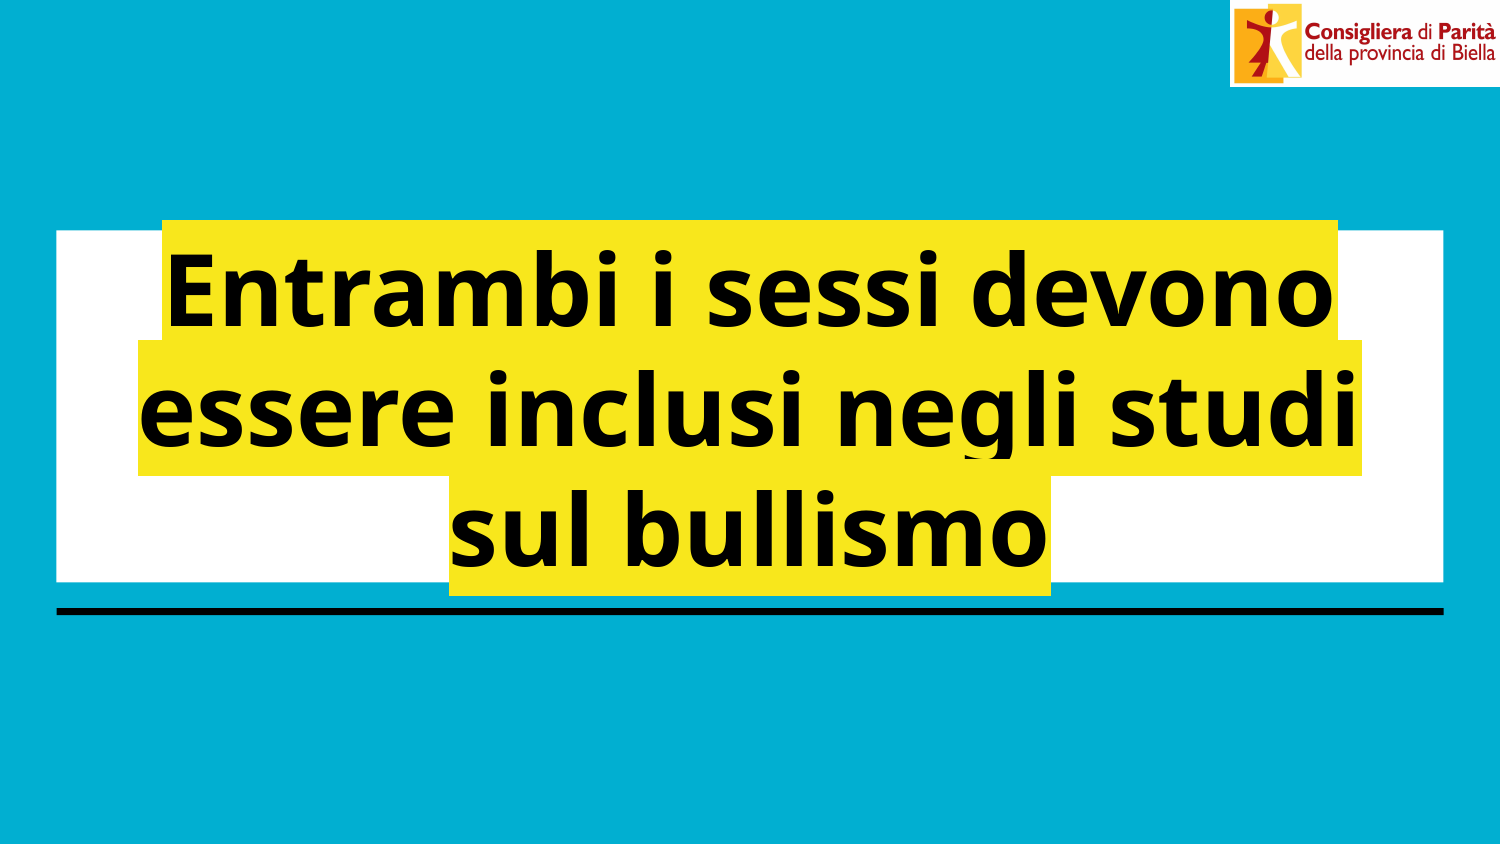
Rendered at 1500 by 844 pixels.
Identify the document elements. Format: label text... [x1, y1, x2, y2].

title Entrambi i sessi devono essere inclusi negli studi sul bullismo [56, 230, 1444, 583]
picture [1230, 0, 1500, 88]
